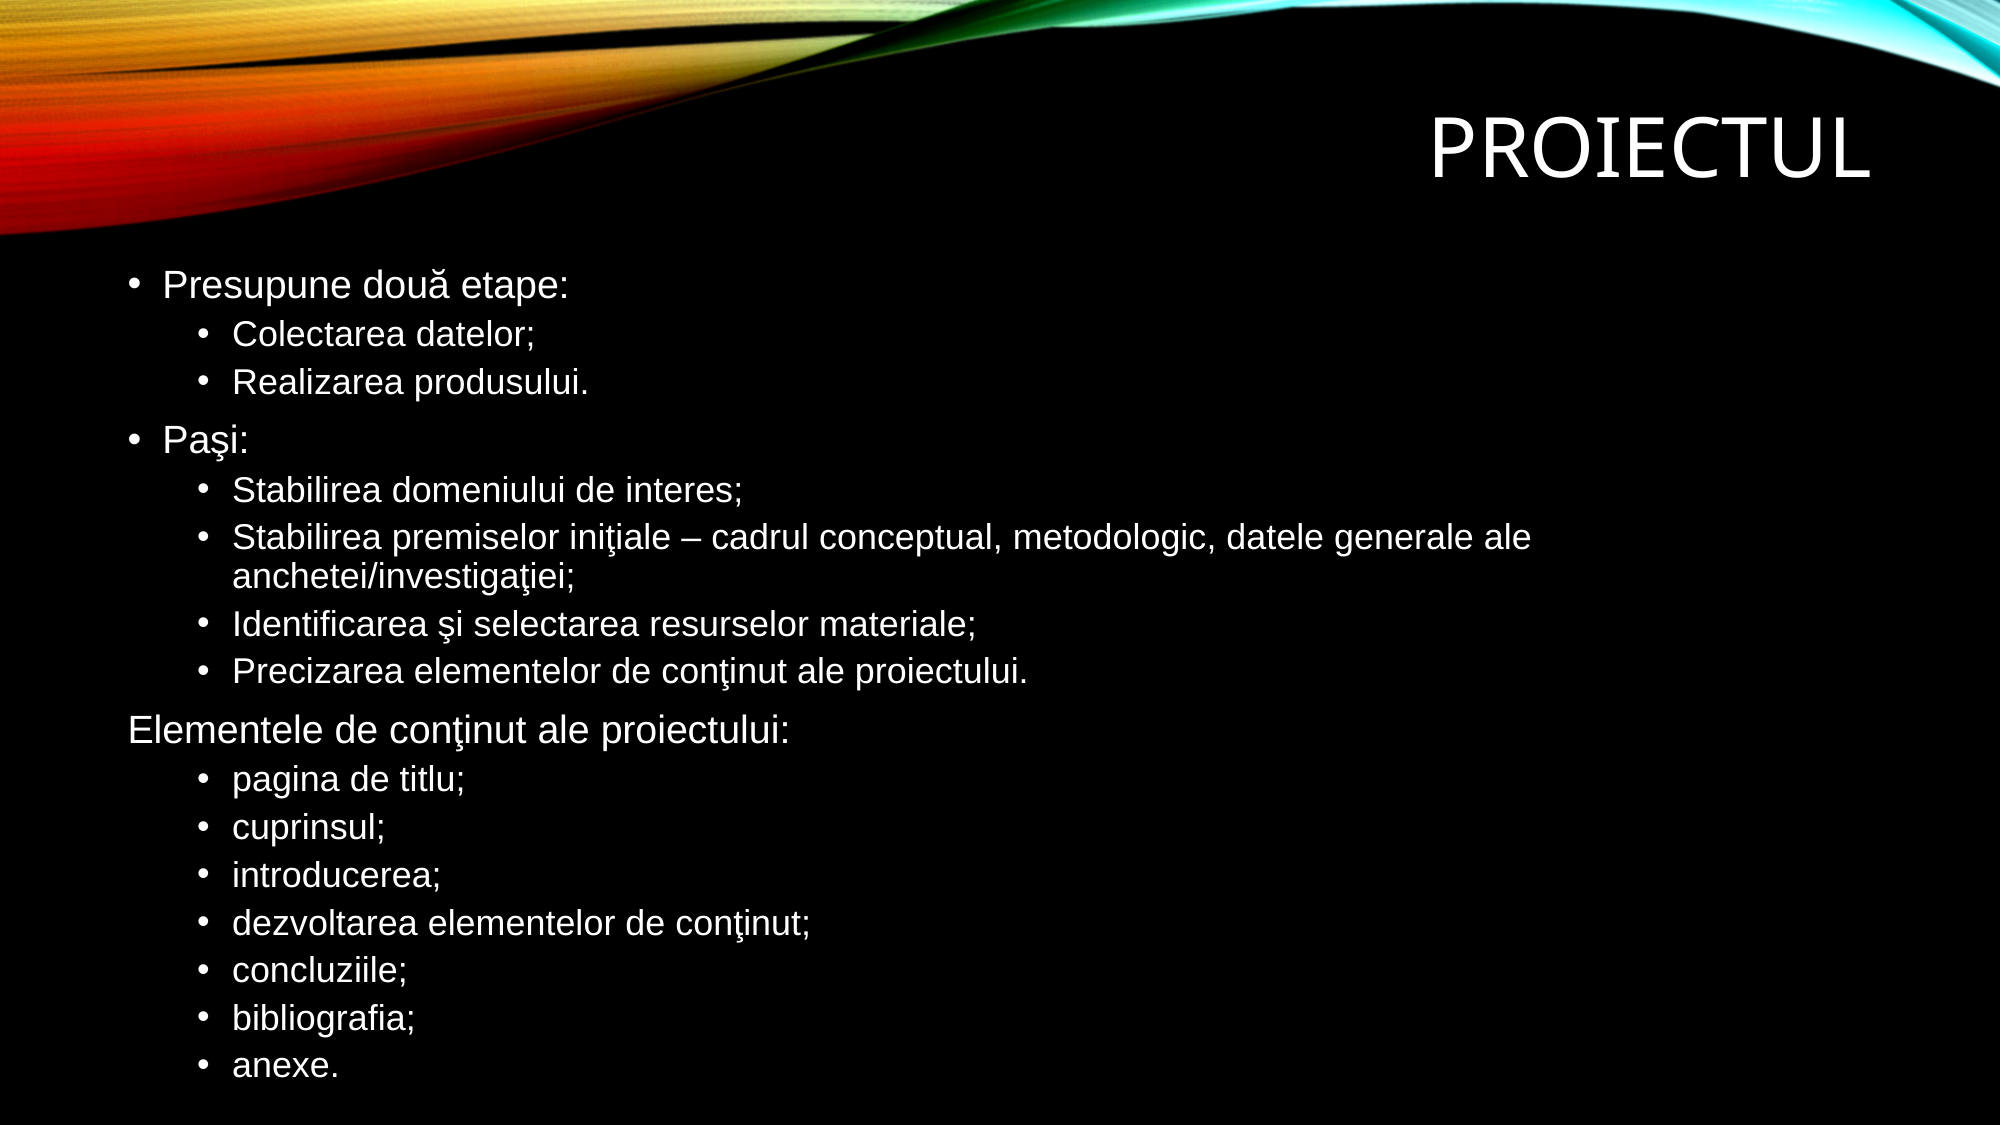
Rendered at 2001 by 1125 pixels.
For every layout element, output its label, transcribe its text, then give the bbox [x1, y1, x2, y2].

list Presupune două etape: Colectarea datelor; Realizarea produsului. Paşi: Stabilirea domeniului de interes; Stabilirea premiselor iniţiale – cadrul conceptual, metodologic, datele generale ale anchetei/investigaţiei; Identificarea şi selectarea resurselor materiale; Precizarea elementelor de conţinut ale proiectului. Elementele de conţinut ale proiectului: pagina de titlu; cuprinsul; introducerea; dezvoltarea elementelor de conţinut; concluziile; bibliografia; anexe. [112, 256, 1888, 1102]
picture [0, 0, 2000, 237]
title proiectul [474, 44, 1888, 256]
